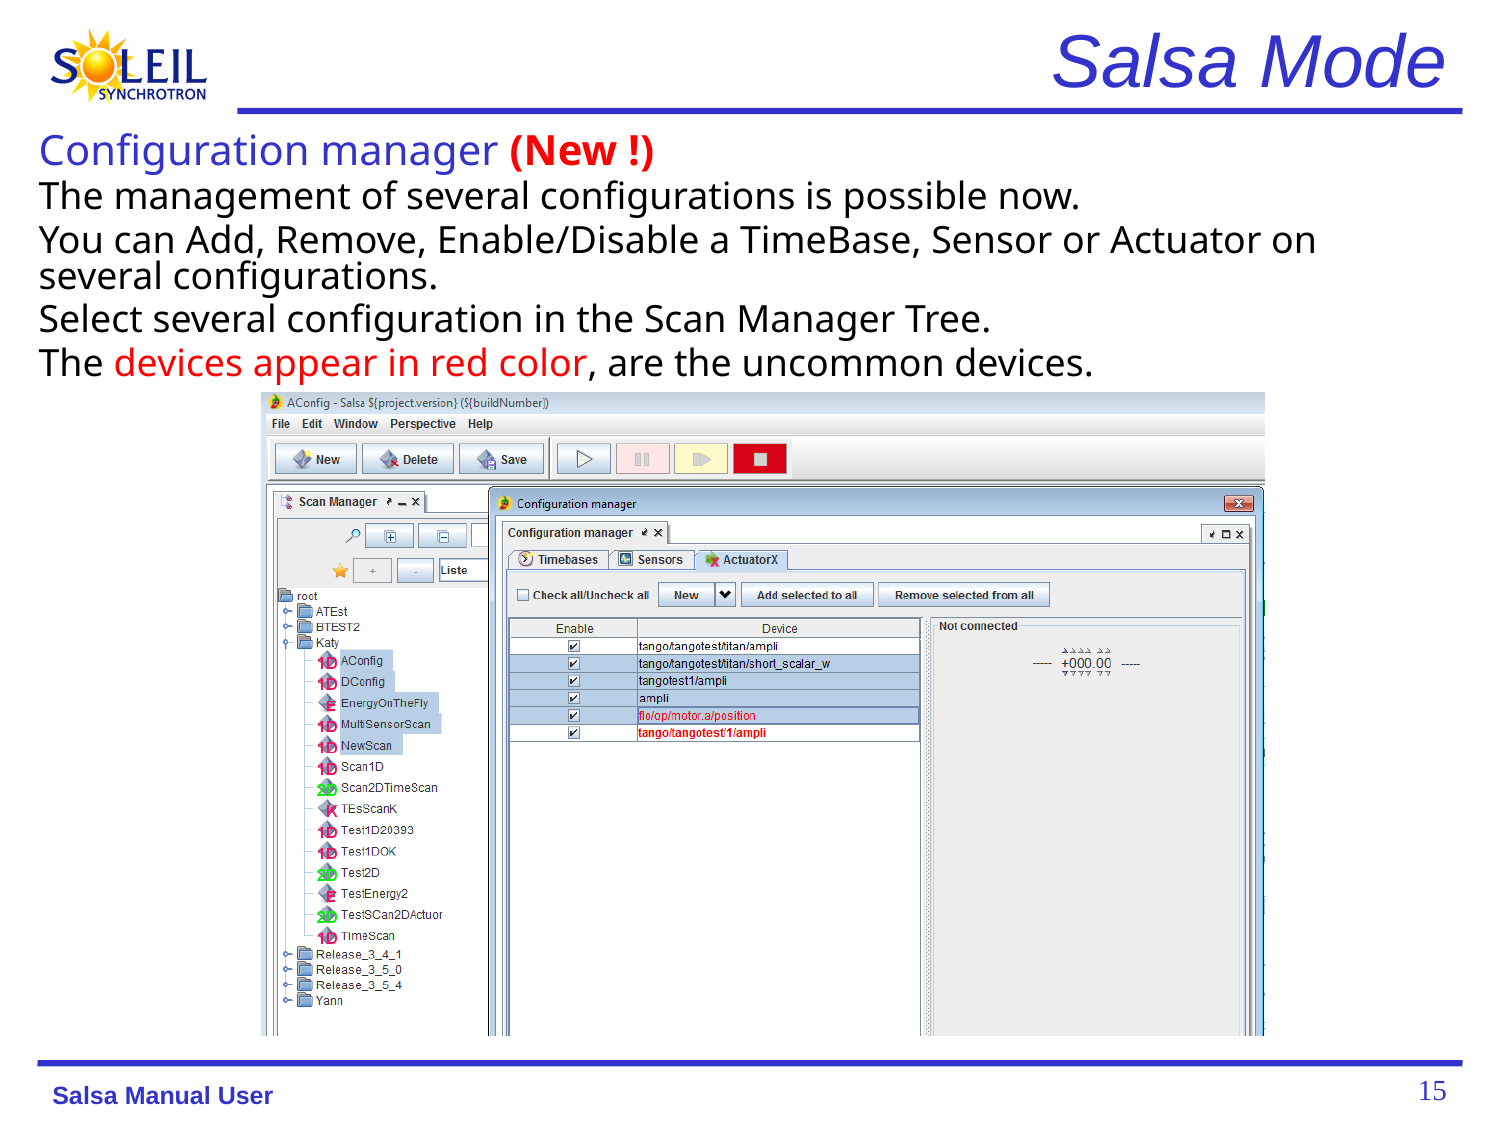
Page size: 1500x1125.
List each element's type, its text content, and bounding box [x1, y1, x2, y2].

list Configuration manager (New !) The management of several configurations is possible now. You can Add, Remove, Enable/Disable a TimeBase, Sensor or Actuator on several configurations. Select several configuration in the Scan Manager Tree. The devices appear in red color, are the uncommon devices. [23, 125, 1463, 386]
picture [261, 392, 1265, 1036]
slide_number 15 [1119, 1063, 1463, 1118]
title Salsa Mode [237, 10, 1463, 106]
